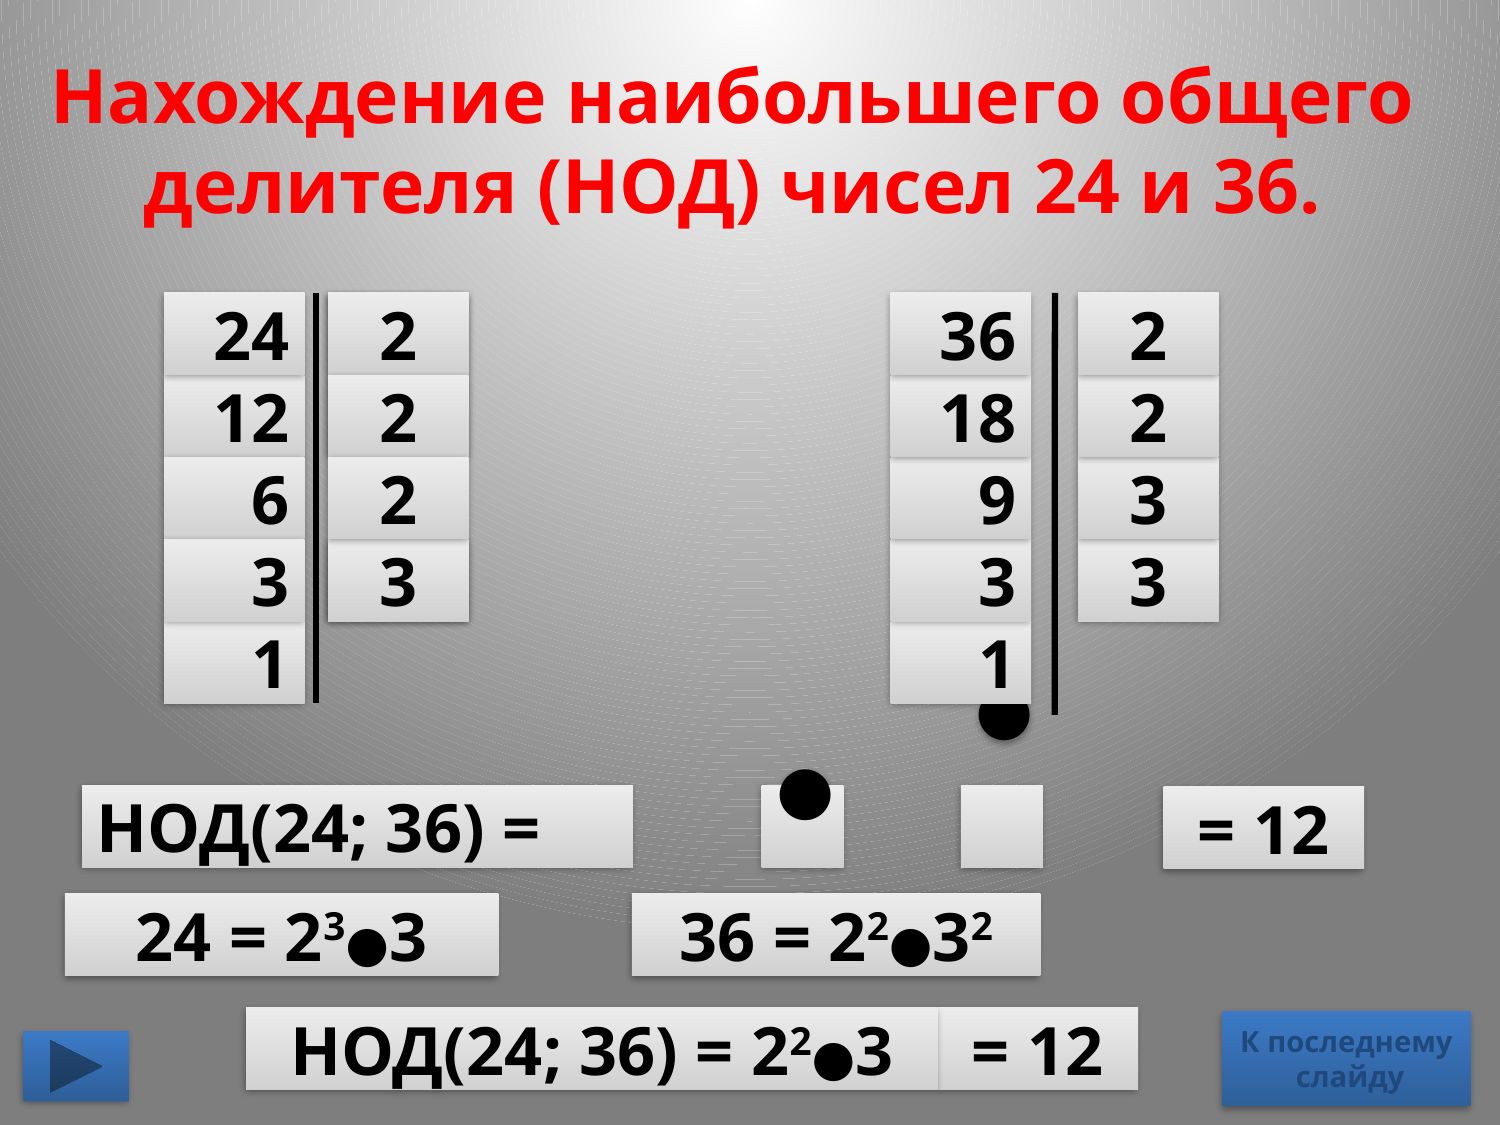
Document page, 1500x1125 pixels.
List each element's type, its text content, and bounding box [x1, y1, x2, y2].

text_box 18 [890, 381, 1032, 458]
text_box НОД(24; 36) = [81, 784, 634, 868]
text_box 3 [1077, 512, 1219, 540]
text_box 2 [327, 456, 469, 497]
text_box 3 [1077, 464, 1219, 502]
text_box 3 [327, 546, 469, 622]
text_box 2 [327, 374, 469, 455]
text_box 6 [163, 456, 305, 497]
title Нахождение наибольшего общего делителя (НОД) чисел 24 и 36. [0, 44, 1466, 233]
text_box 12 [163, 381, 305, 456]
text_box ● [960, 784, 1044, 868]
text_box 3 [890, 545, 1032, 622]
text_box = 12 [1163, 786, 1365, 870]
text_box НОД(24; 36) = 22●3 [245, 1007, 938, 1091]
text_box ● [761, 784, 844, 868]
text_box 36 [890, 292, 1032, 376]
text_box 36 = 22●32 [631, 892, 1041, 976]
text_box 2 [327, 506, 469, 540]
text_box 6 [163, 506, 305, 538]
text_box 3 [163, 538, 305, 622]
text_box 2 [1077, 292, 1219, 376]
text_box 9 [890, 463, 1032, 502]
text_box 1 [163, 627, 305, 704]
text_box = 12 [940, 1007, 1139, 1091]
text_box 2 [327, 292, 469, 373]
text_box 9 [890, 512, 1032, 540]
text_box 24 = 23●3 [64, 892, 499, 976]
text_box 2 [1077, 382, 1219, 458]
text_box 3 [1077, 546, 1219, 622]
text_box 24 [163, 292, 305, 376]
text_box [23, 1031, 129, 1102]
text_box 1 [890, 627, 1032, 704]
text_box К последнему слайду [1222, 1011, 1471, 1106]
